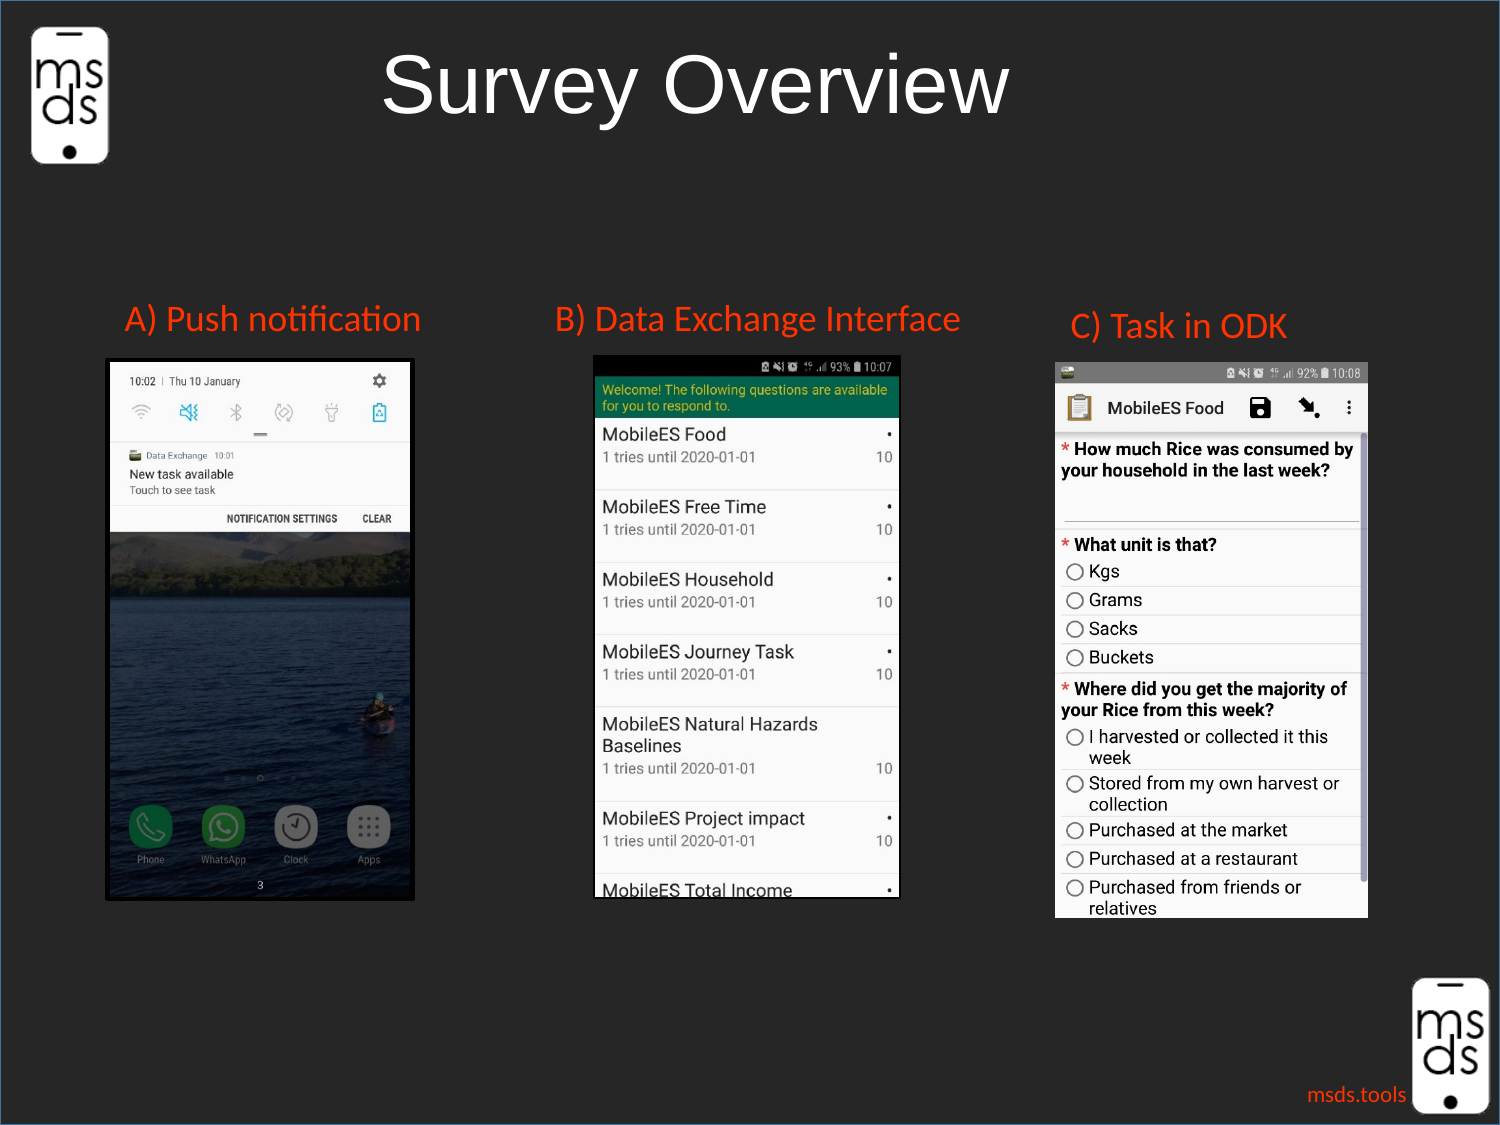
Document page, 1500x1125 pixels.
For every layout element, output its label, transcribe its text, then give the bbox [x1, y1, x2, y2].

text_box [0, 0, 1500, 1125]
text_box A) Push notification [109, 286, 492, 347]
text_box C) Task in ODK [1055, 293, 1500, 354]
picture [1409, 975, 1491, 1116]
text_box msds.tools [1491, 1072, 1500, 1115]
text_box Survey Overview [365, 23, 1297, 138]
text_box msds.tools [1292, 1072, 1409, 1115]
picture [29, 25, 110, 166]
picture [109, 362, 411, 897]
picture [595, 356, 899, 897]
picture [1055, 362, 1368, 918]
text_box B) Data Exchange Interface [540, 286, 996, 347]
